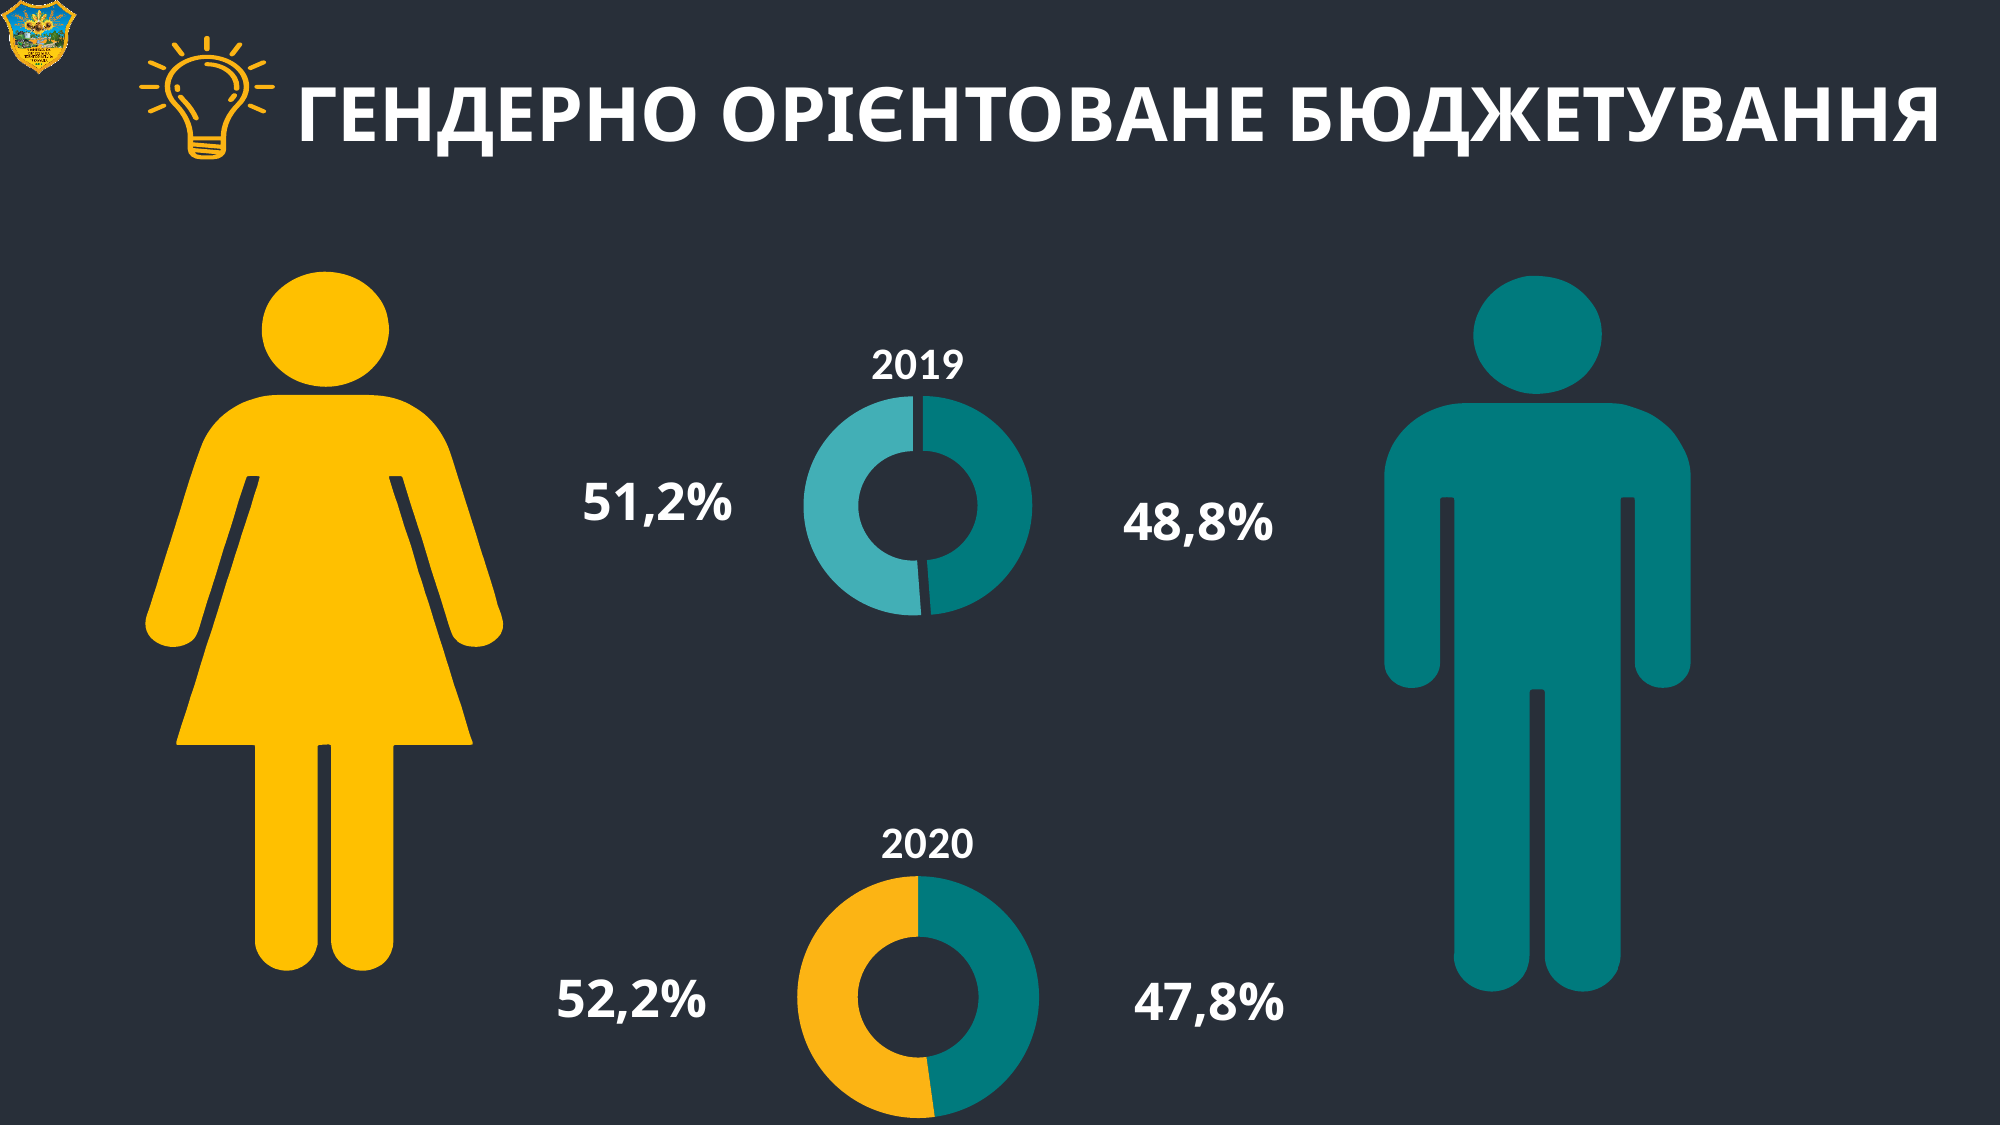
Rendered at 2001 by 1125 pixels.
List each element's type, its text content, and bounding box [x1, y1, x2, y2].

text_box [1384, 274, 1691, 992]
chart [715, 316, 1121, 666]
chart [713, 782, 1123, 1125]
text_box 47,8% [1123, 960, 1315, 1039]
text_box 52,2% [527, 957, 713, 1035]
picture [0, 0, 77, 75]
text_box 51,2% [553, 460, 715, 539]
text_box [138, 35, 275, 160]
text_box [142, 269, 505, 971]
text_box ГЕНДЕРНО ОРІЄНТОВАНЕ БЮДЖЕТУВАННЯ [240, 59, 2000, 164]
text_box 48,8% [1121, 481, 1304, 559]
